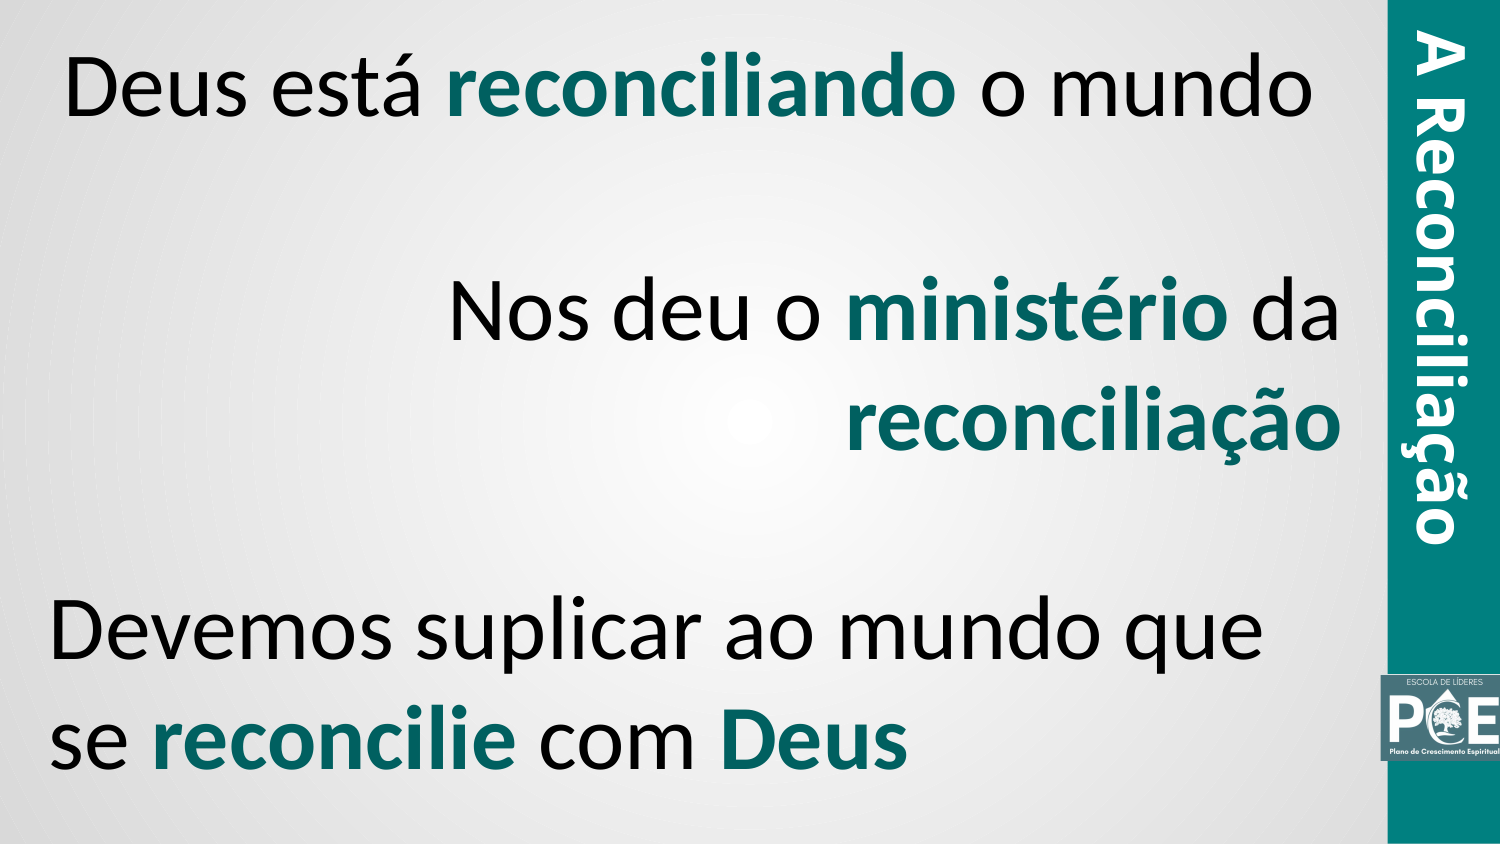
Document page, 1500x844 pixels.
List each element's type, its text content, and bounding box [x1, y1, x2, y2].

text_box Deus está reconciliando o mundo [27, 17, 1351, 143]
picture [1380, 674, 1500, 761]
text_box Devemos suplicar ao mundo que se reconcilie com Deus [41, 560, 1364, 796]
text_box A Reconciliação [1397, 23, 1492, 651]
text_box Nos deu o ministério da reconciliação [27, 241, 1351, 477]
